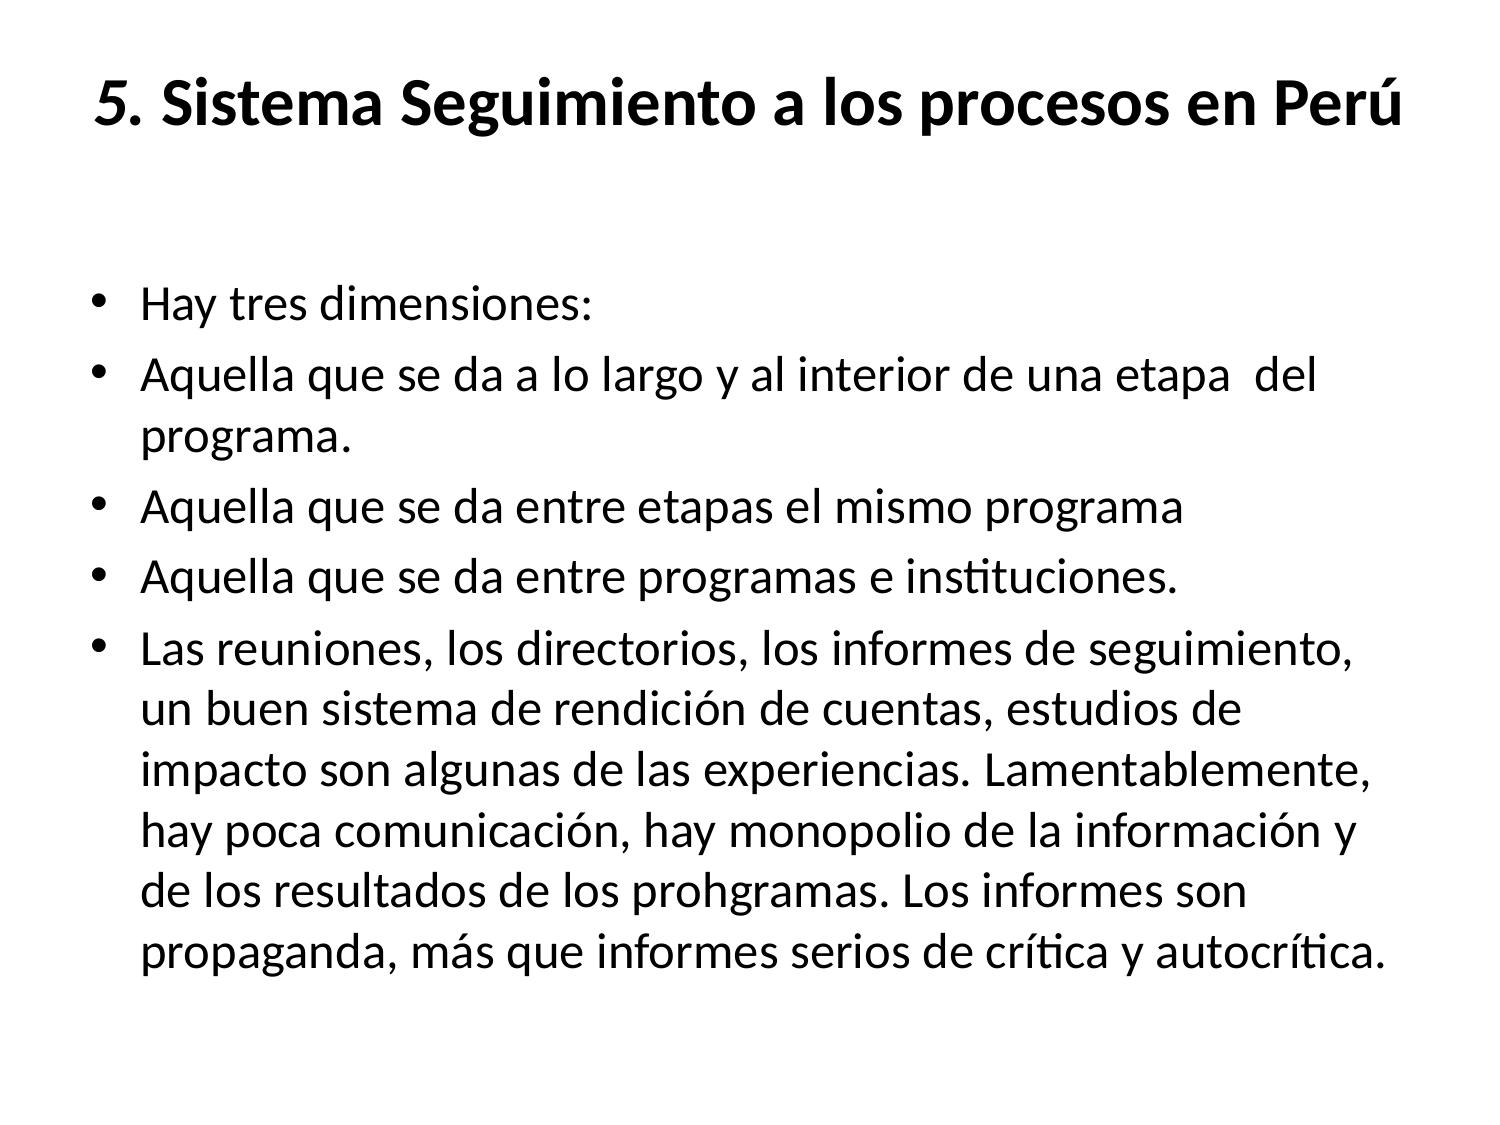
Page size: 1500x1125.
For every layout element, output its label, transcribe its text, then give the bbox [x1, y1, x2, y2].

title 5. Sistema Seguimiento a los procesos en Perú [75, 45, 1425, 233]
list Hay tres dimensiones: Aquella que se da a lo largo y al interior de una etapa del programa. Aquella que se da entre etapas el mismo programa Aquella que se da entre programas e instituciones. Las reuniones, los directorios, los informes de seguimiento, un buen sistema de rendición de cuentas, estudios de impacto son algunas de las experiencias. Lamentablemente, hay poca comunicación, hay monopolio de la información y de los resultados de los prohgramas. Los informes son propaganda, más que informes serios de crítica y autocrítica. [75, 262, 1425, 1005]
